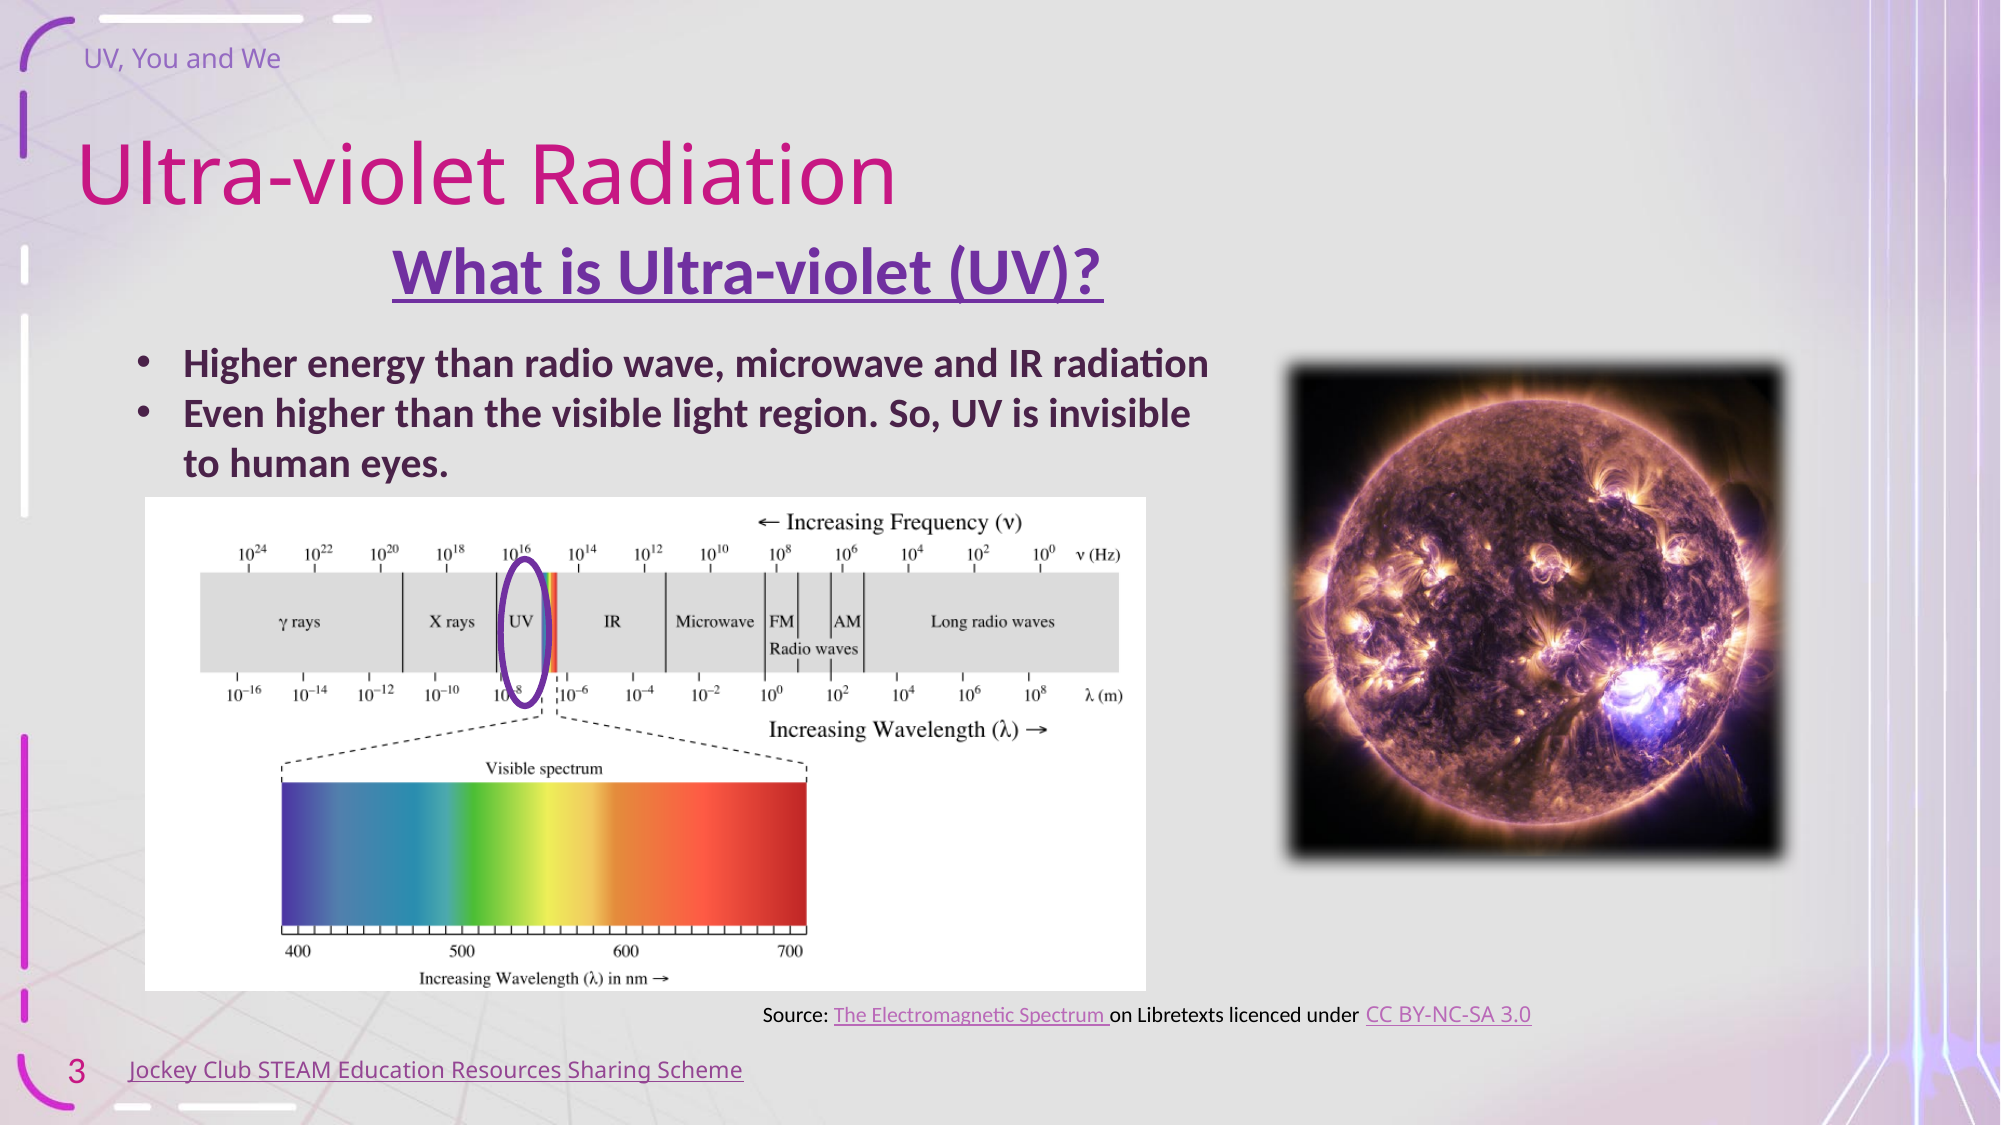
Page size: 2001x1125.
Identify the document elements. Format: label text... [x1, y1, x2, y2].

title Ultra-violet Radiation [61, 63, 1571, 279]
picture [0, 0, 2001, 1125]
text_box What is Ultra-violet (UV)? [377, 220, 1119, 316]
text_box Higher energy than radio wave, microwave and IR radiation Even higher than the visible light region. So, UV is invisible to human eyes. [121, 328, 1228, 554]
text_box Source: The Electromagnetic Spectrum on Libretexts licenced under CC BY-NC-SA 3.0 [748, 993, 1576, 1038]
